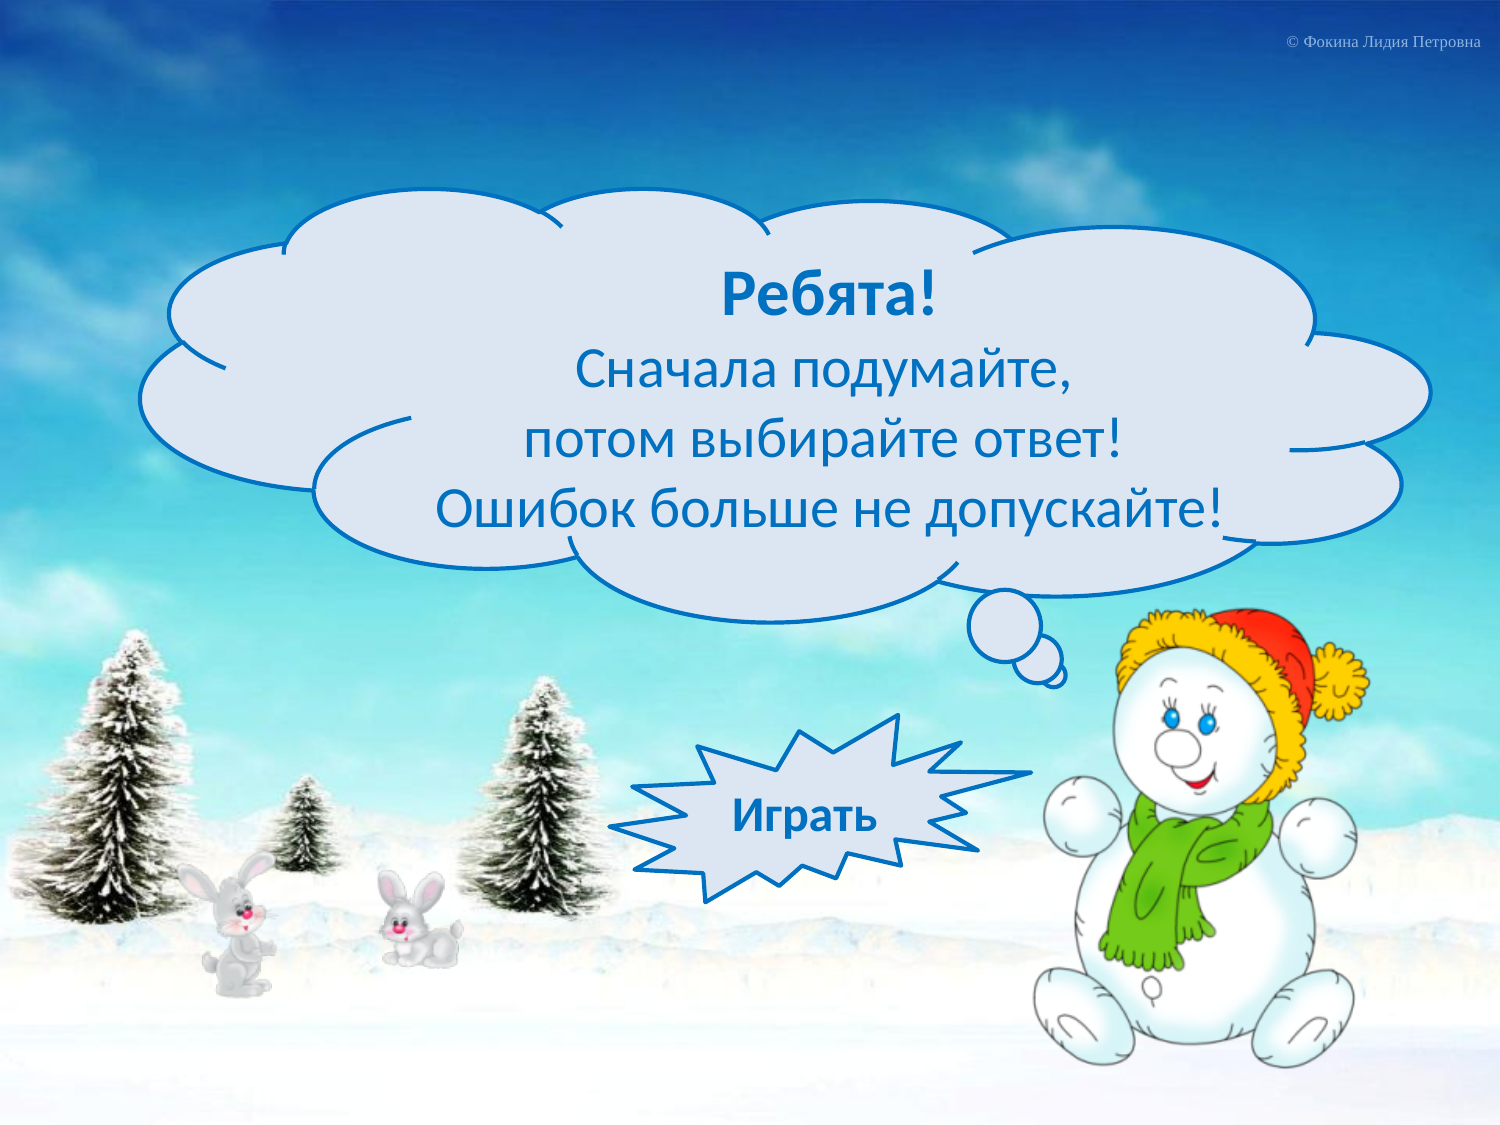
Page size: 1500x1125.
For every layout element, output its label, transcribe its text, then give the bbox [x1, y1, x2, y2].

text_box Ребята! Сначала подумайте, потом выбирайте ответ! Ошибок больше не допускайте! [137, 186, 1433, 625]
text_box Играть [607, 713, 955, 905]
picture [0, 0, 1500, 1125]
